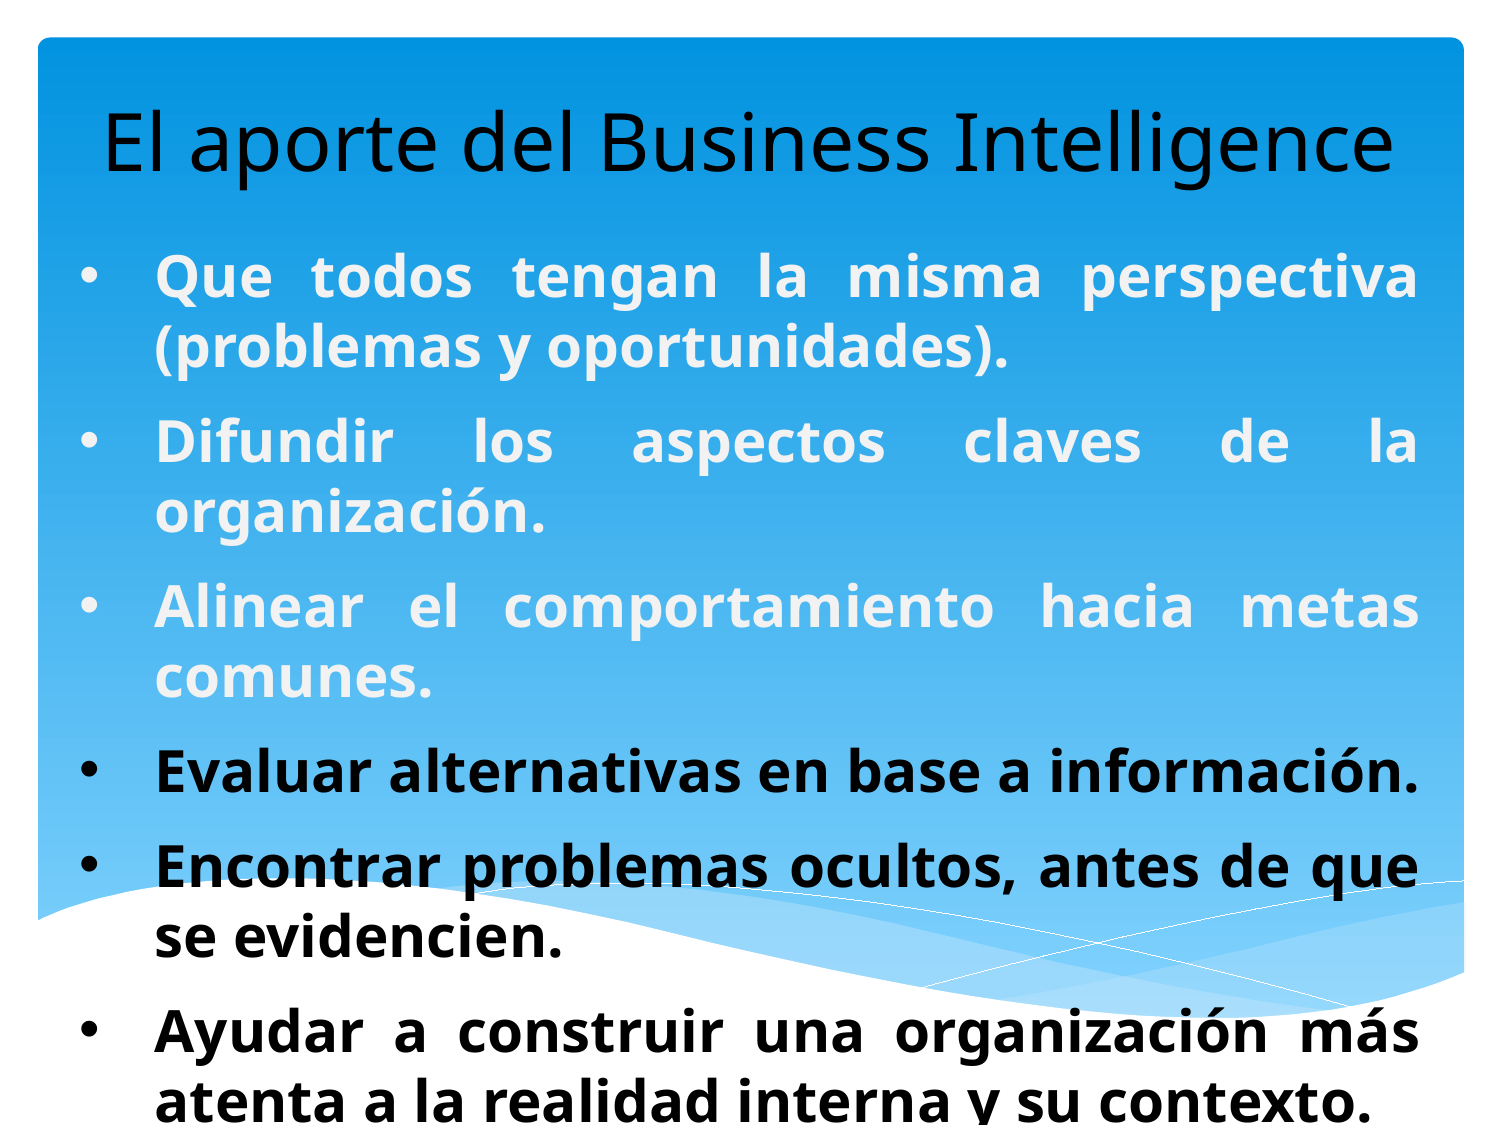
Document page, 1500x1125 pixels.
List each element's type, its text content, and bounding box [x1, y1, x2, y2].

text_box Que todos tengan la misma perspectiva (problemas y oportunidades). Difundir los aspectos claves de la organización. Alinear el comportamiento hacia metas comunes. Evaluar alternativas en base a información. Encontrar problemas ocultos, antes de que se evidencien. Ayudar a construir una organización más atenta a la realidad interna y su contexto. [64, 231, 1436, 1125]
text_box El aporte del Business Intelligence [74, 45, 1425, 233]
